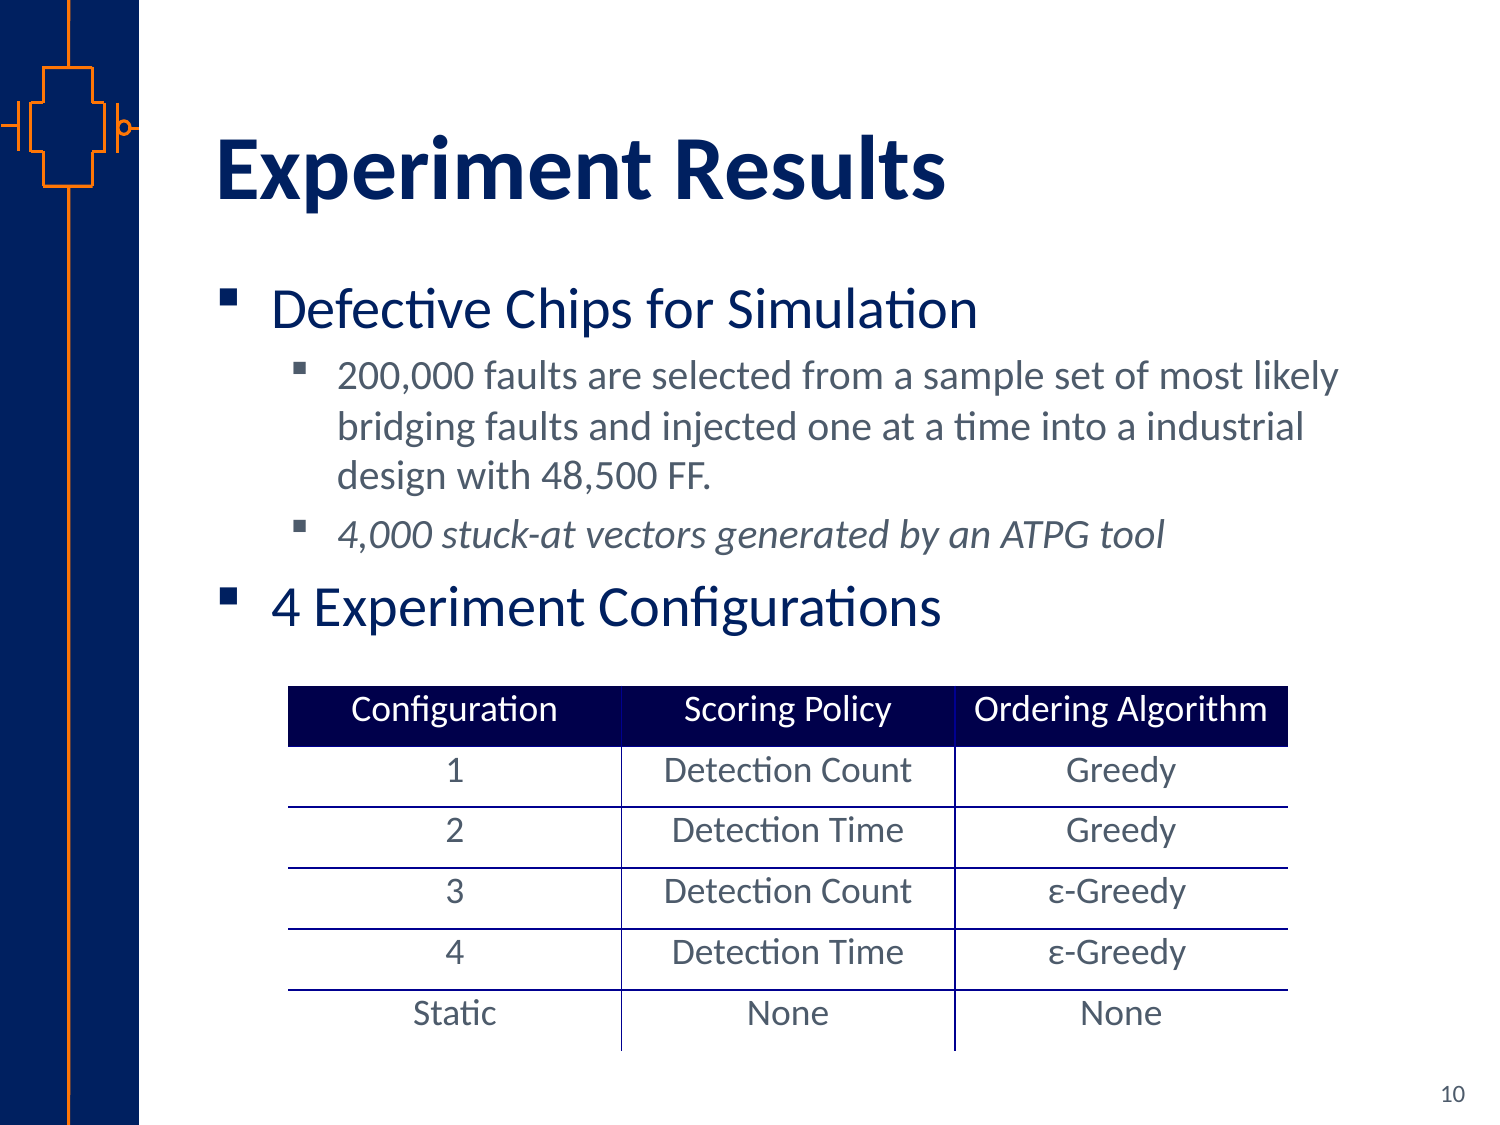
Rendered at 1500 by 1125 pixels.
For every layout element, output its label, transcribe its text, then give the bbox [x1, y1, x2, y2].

table_header Ordering Algorithm [956, 686, 1288, 746]
title Experiment Results [200, 37, 1388, 225]
table_cell Greedy [956, 747, 1288, 806]
table_cell 2 [288, 808, 621, 867]
table_cell None [956, 991, 1288, 1051]
table_cell Detection Time [622, 808, 954, 867]
table_cell 1 [288, 747, 621, 806]
table_cell Detection Count [622, 869, 954, 928]
table_cell ε-Greedy [956, 869, 1288, 928]
slide_number 10 [1425, 1062, 1488, 1123]
text_box Defective Chips for Simulation 200,000 faults are selected from a sample set of most likely bridging faults and injected one at a time into a industrial design with 48,500 FF. 4,000 stuck-at vectors generated by an ATPG tool 4 Experiment Configurations [200, 262, 1425, 1063]
table_cell Static [288, 991, 621, 1051]
table_header Configuration [288, 686, 621, 746]
table_cell None [622, 991, 954, 1051]
table_cell ε-Greedy [956, 930, 1288, 989]
table_cell 3 [288, 869, 621, 928]
table_cell Detection Time [622, 930, 954, 989]
table_header Scoring Policy [622, 686, 954, 746]
table_cell 4 [288, 930, 621, 989]
table_cell Detection Count [622, 747, 954, 806]
table_cell Greedy [956, 808, 1288, 867]
